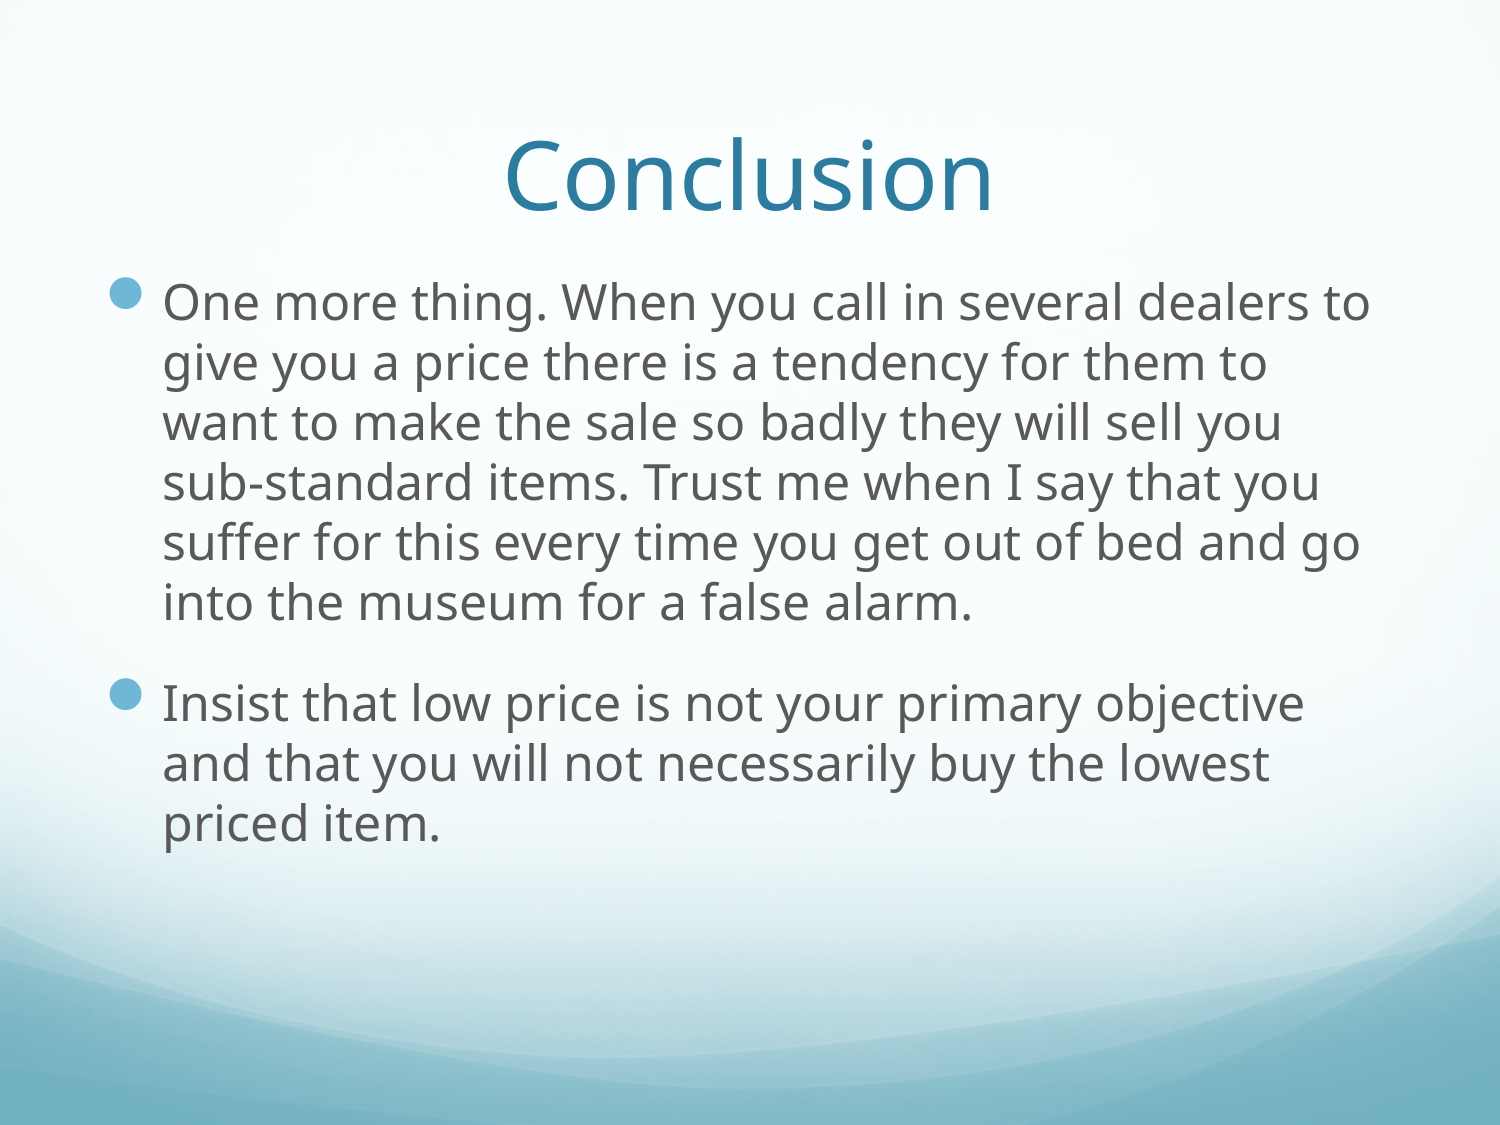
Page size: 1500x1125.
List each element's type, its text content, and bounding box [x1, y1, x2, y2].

list One more thing. When you call in several dealers to give you a price there is a tendency for them to want to make the sale so badly they will sell you sub-standard items. Trust me when I say that you suffer for this every time you get out of bed and go into the museum for a false alarm. Insist that low price is not your primary objective and that you will not necessarily buy the lowest priced item. [90, 262, 1410, 975]
title Conclusion [90, 17, 1410, 237]
